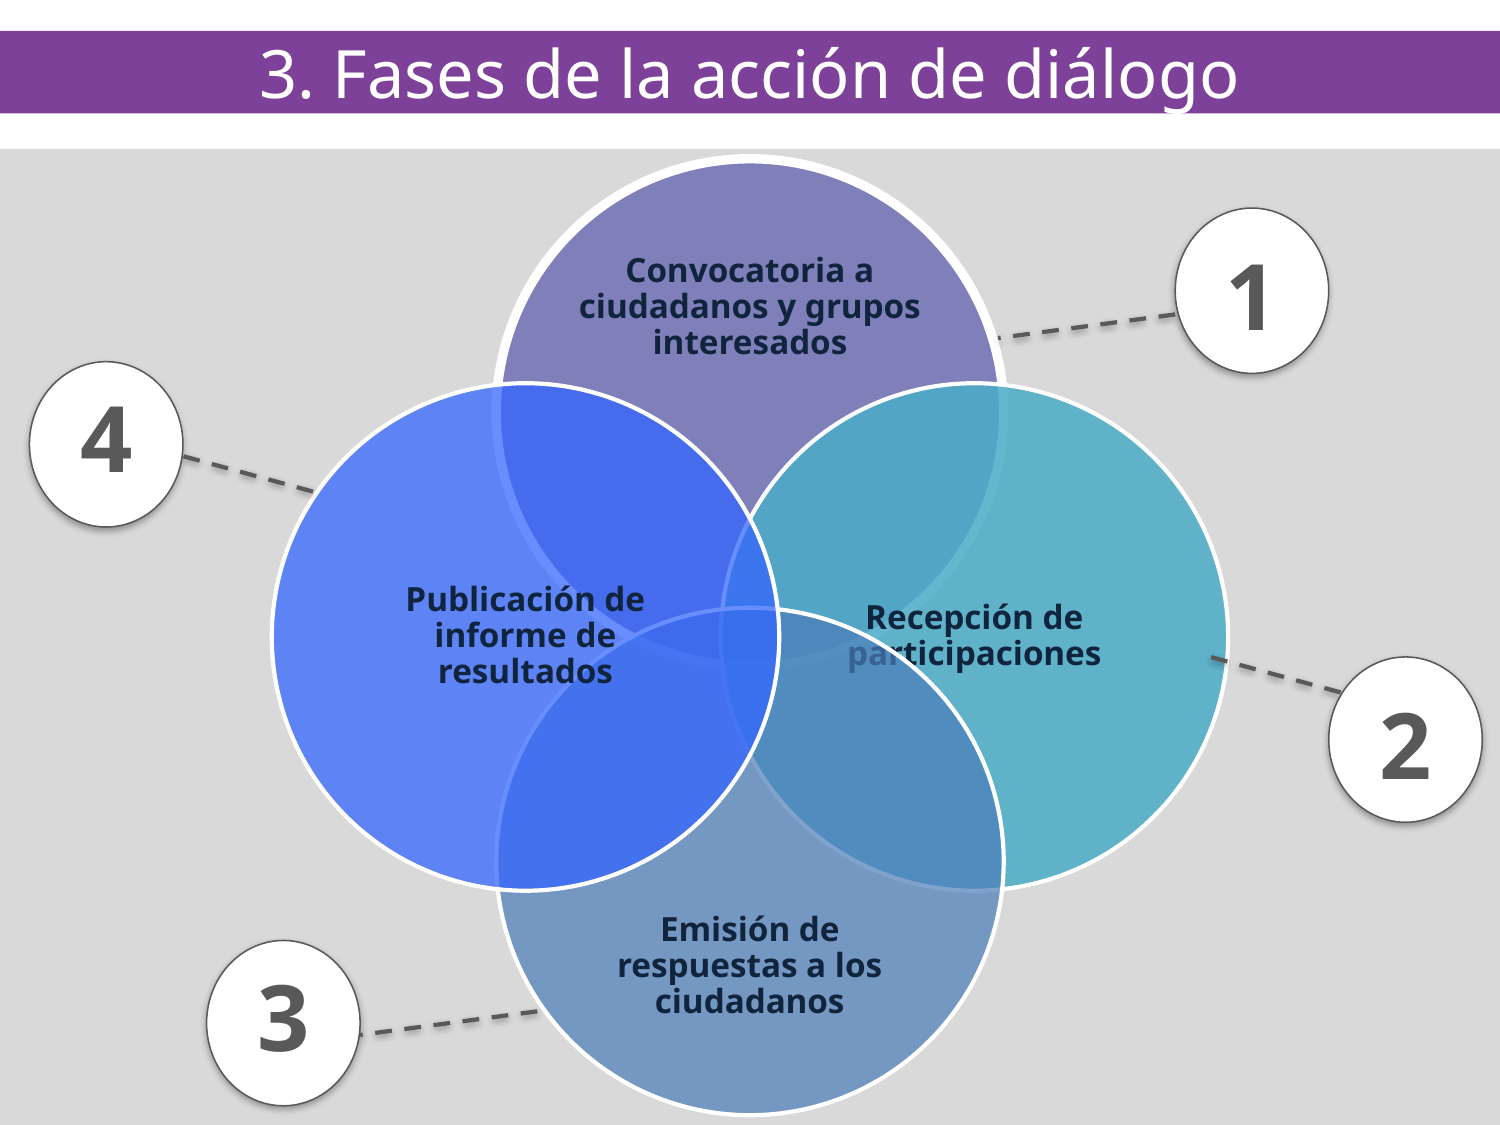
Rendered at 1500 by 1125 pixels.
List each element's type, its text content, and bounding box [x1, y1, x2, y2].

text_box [997, 314, 1176, 339]
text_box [182, 455, 314, 492]
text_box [0, 148, 1500, 1125]
text_box 3. Fases de la acción de diálogo [0, 29, 1500, 116]
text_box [359, 1011, 538, 1036]
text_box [1210, 656, 1341, 693]
